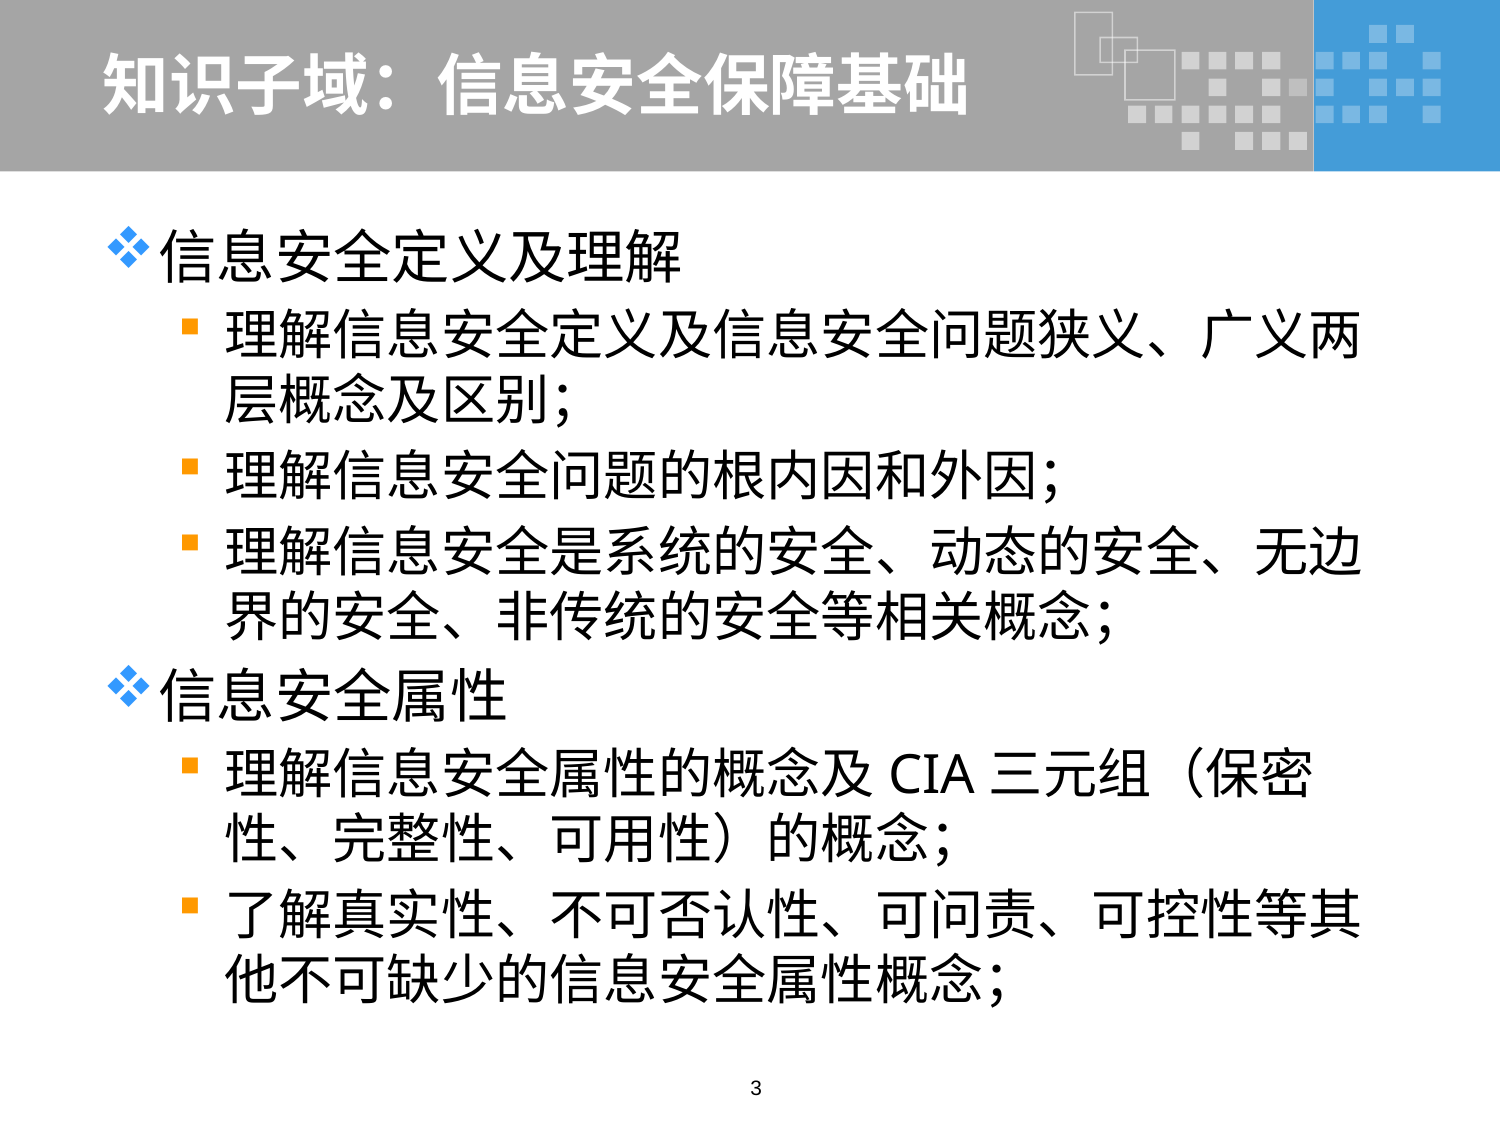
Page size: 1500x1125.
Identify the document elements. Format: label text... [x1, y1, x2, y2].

slide_number 3 [687, 1066, 826, 1111]
title 知识子域：信息安全保障基础 [87, 42, 1252, 123]
list 信息安全定义及理解 理解信息安全定义及信息安全问题狭义、广义两层概念及区别； 理解信息安全问题的根内因和外因； 理解信息安全是系统的安全、动态的安全、无边界的安全、非传统的安全等相关概念； 信息安全属性 理解信息安全属性的概念及CIA三元组（保密性、完整性、可用性）的概念； 了解真实性、不可否认性、可问责、可控性等其他不可缺少的信息安全属性概念； [87, 212, 1432, 1050]
